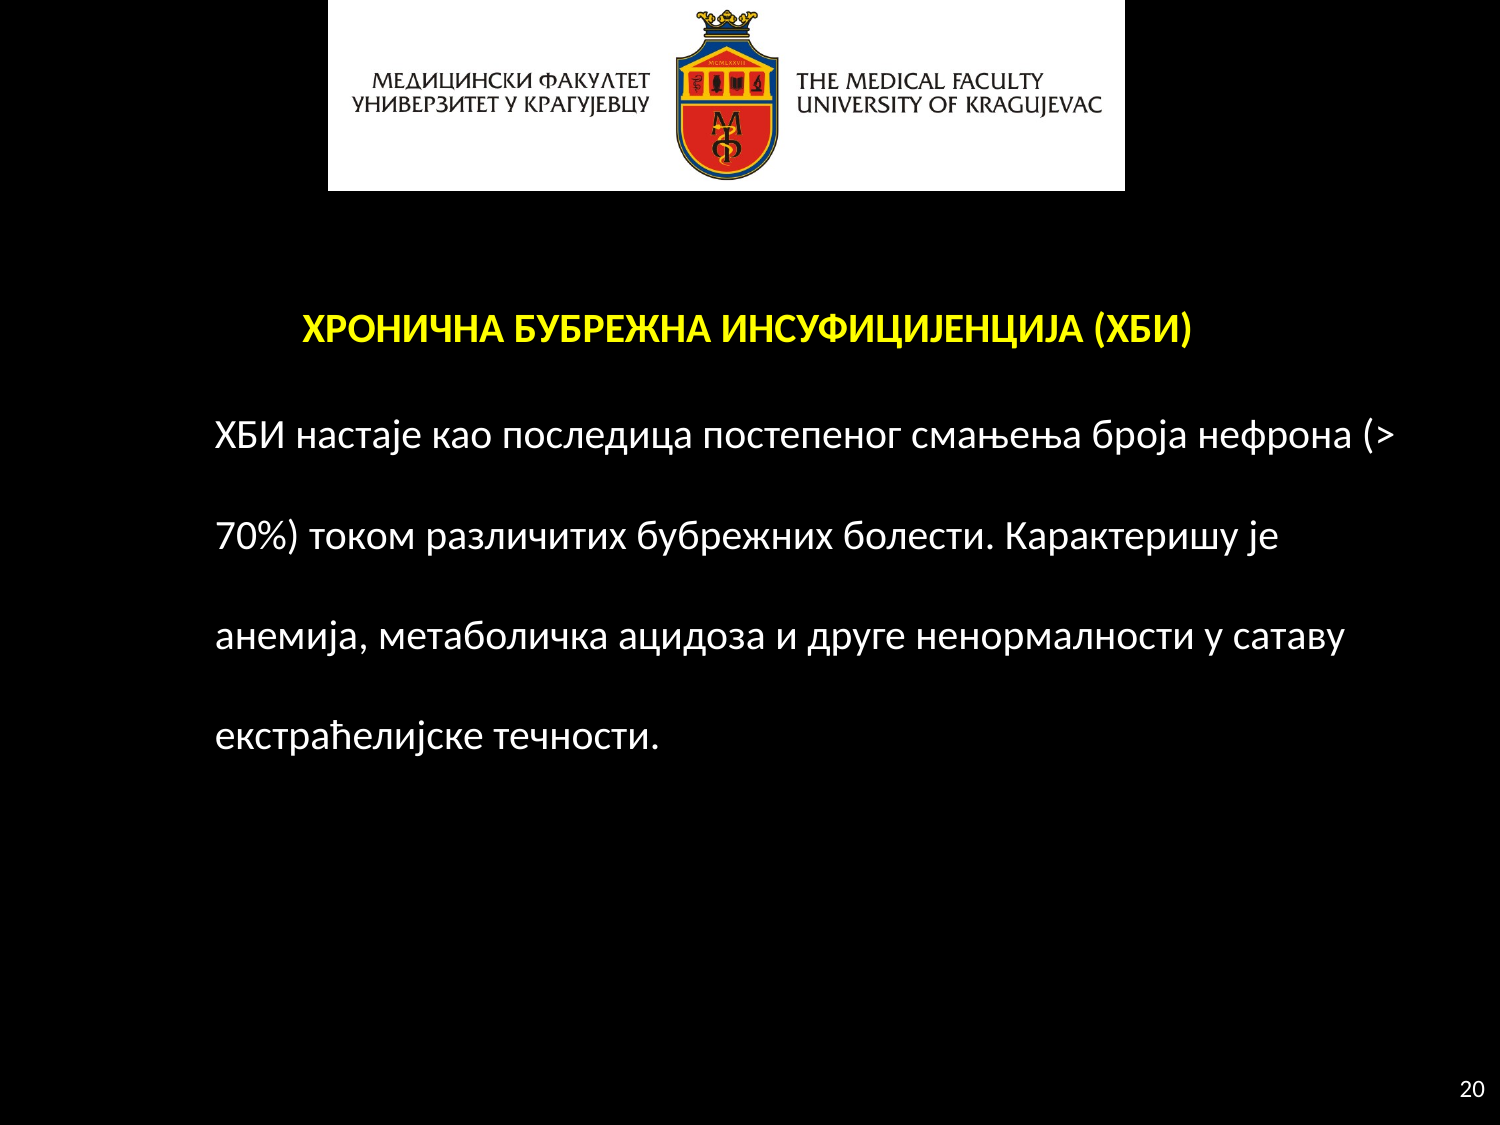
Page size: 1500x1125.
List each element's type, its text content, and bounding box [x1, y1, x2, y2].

text_box ХРОНИЧНА БУБРЕЖНА ИНСУФИЦИЈЕНЦИЈА (ХБИ) [287, 292, 1218, 349]
text_box ХБИ настаје као последица постепеног смањења броја нефрона (> 70%) током различитих бубрежних болести. Карактеришу је анемија, метаболичка ацидоза и друге ненормалности у сатаву екстраћелијске течности. [200, 349, 1450, 765]
slide_number 20 [1187, 1050, 1500, 1125]
picture [328, 0, 1125, 191]
